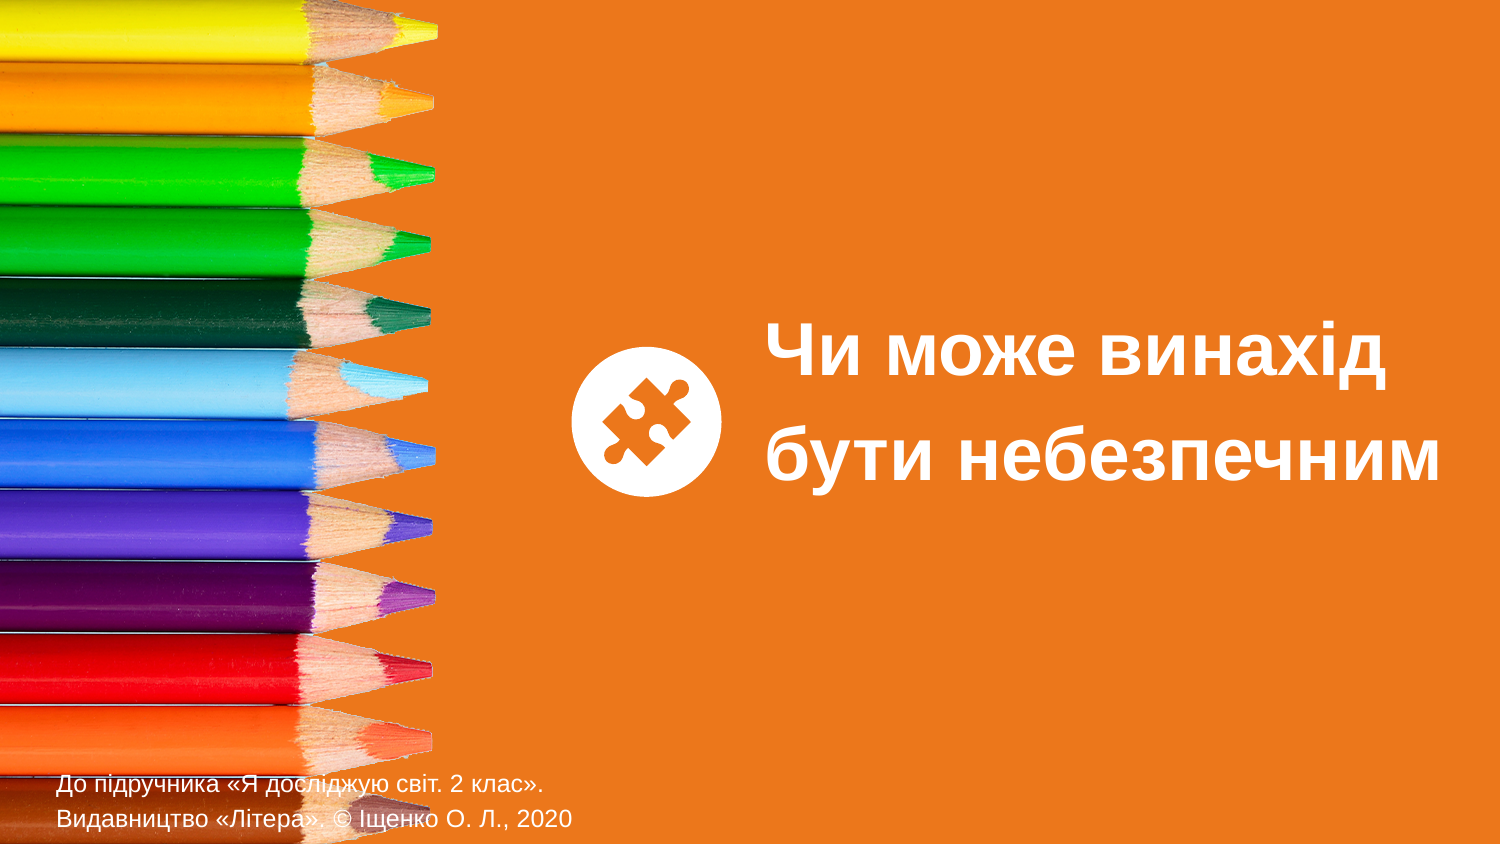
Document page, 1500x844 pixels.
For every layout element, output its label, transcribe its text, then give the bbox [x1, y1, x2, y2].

list Чи може винахід бути небезпечним [750, 351, 1500, 446]
text_box [600, 375, 693, 469]
list До підручника «Я досліджую світ. 2 клас». Видавництво «Літера». © Іщенко О. Л., 2020 [41, 776, 792, 824]
text_box [569, 344, 724, 499]
picture [0, 0, 438, 844]
